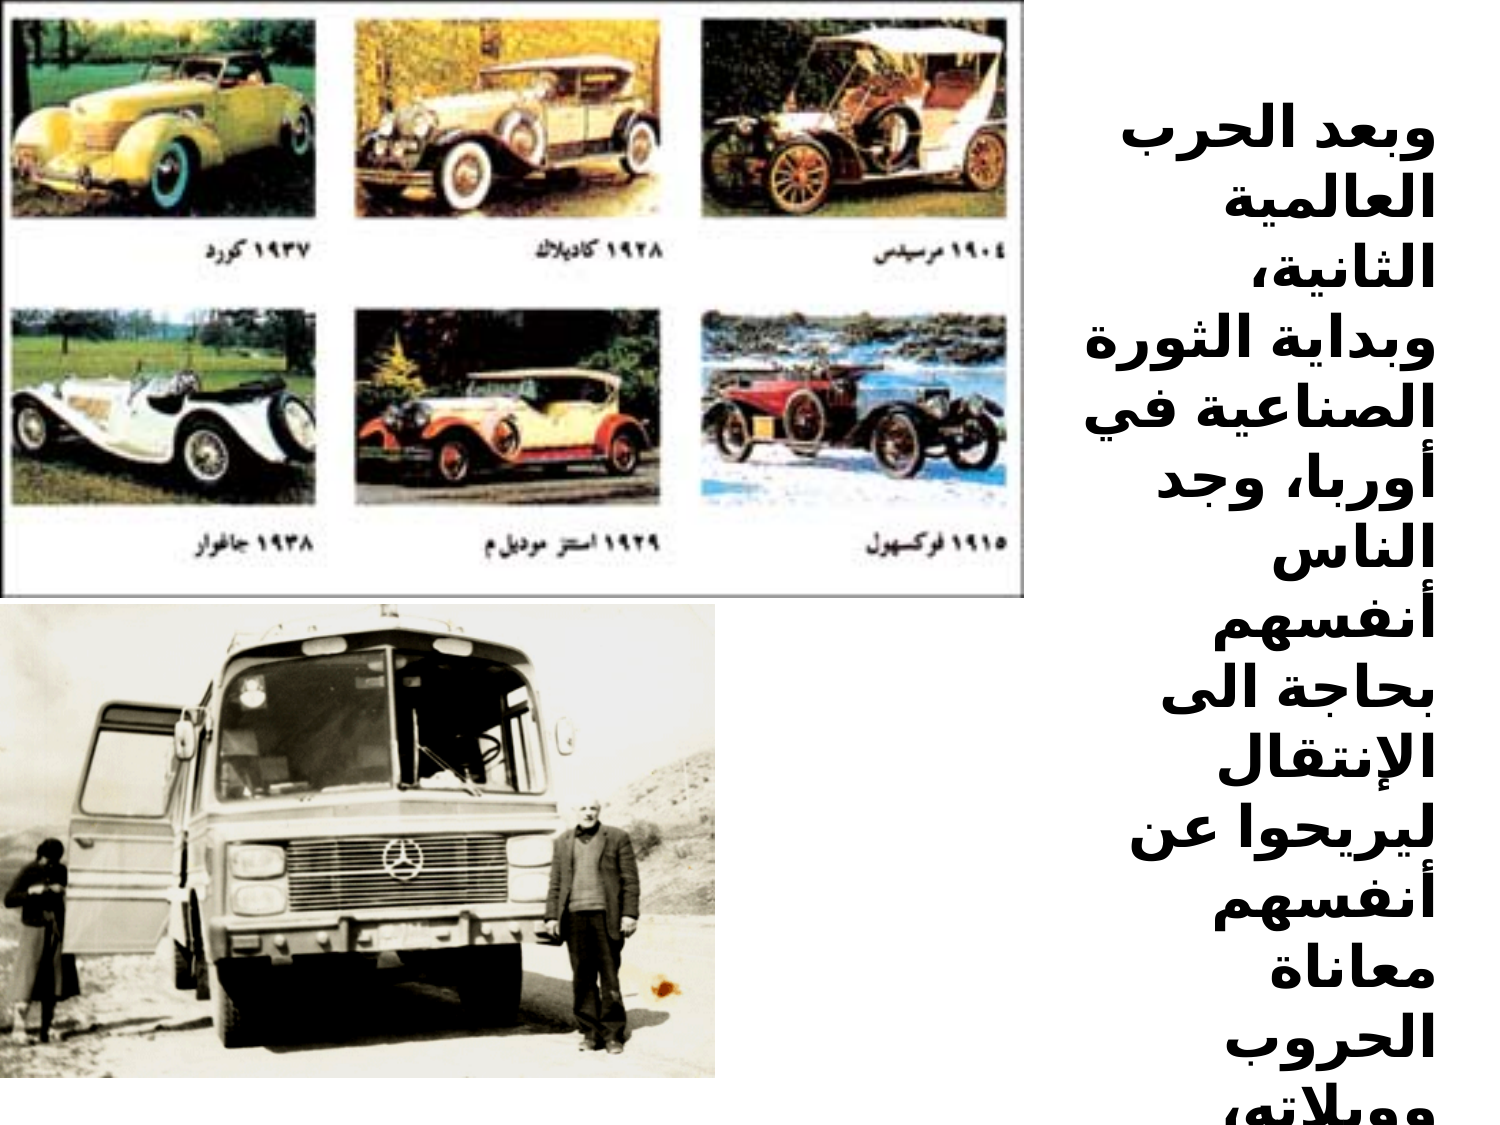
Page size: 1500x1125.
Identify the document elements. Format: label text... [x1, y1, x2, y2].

text_box وبعد الحرب العالمية الثانية، وبداية الثورة الصناعية في أوربا، وجد الناس أنفسهم بحاجة الى الإنتقال ليريحوا عن أنفسهم معاناة الحروب وويلاته، فضلاً عن معاناة العمل، ظهرت فئة سياحية جديدة شملت حتى منخفضي الدخل. [1054, 81, 1454, 1125]
picture [0, 0, 1024, 598]
picture [0, 604, 716, 1079]
